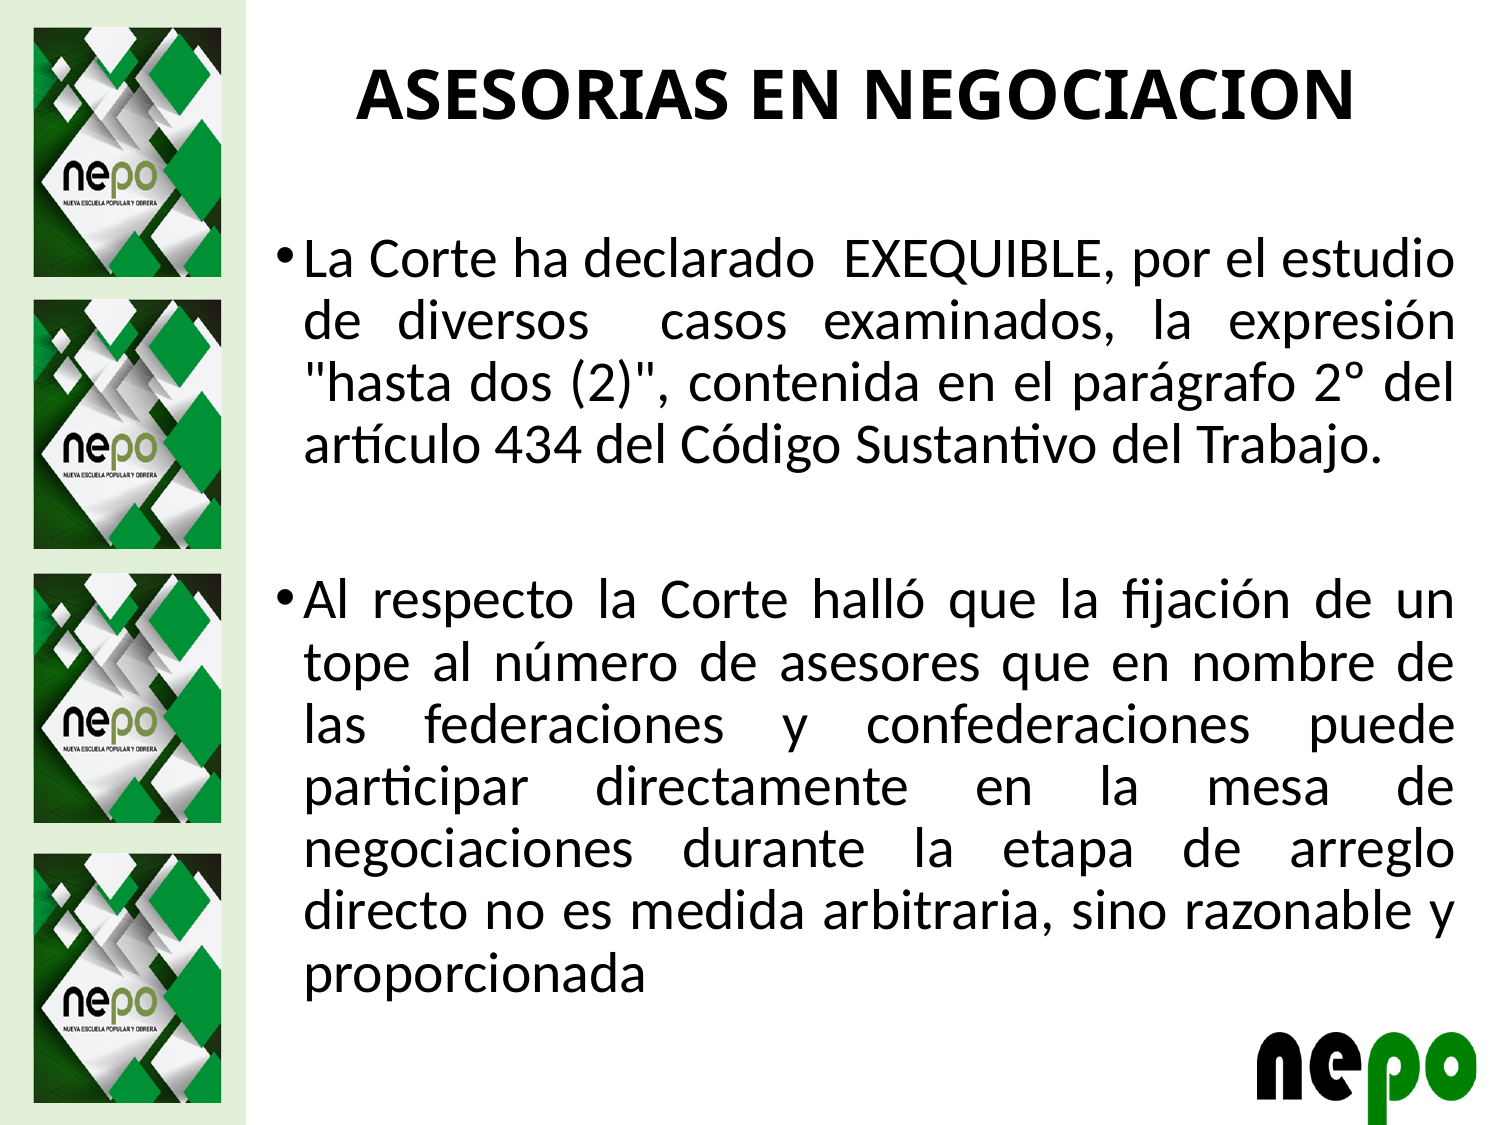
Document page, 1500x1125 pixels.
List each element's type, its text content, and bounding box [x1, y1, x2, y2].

picture [1257, 1032, 1477, 1125]
title ASESORIAS EN NEGOCIACION [260, 52, 1473, 219]
picture [0, 0, 246, 1125]
list La Corte ha declarado EXEQUIBLE, por el estudio de diversos casos examinados, la expresión "hasta dos (2)", contenida en el parágrafo 2º del artículo 434 del Código Sustantivo del Trabajo. Al respecto la Corte halló que la fijación de un tope al número de asesores que en nombre de las federaciones y confederaciones puede participar directamente en la mesa de negociaciones durante la etapa de arreglo directo no es medida arbitraria, sino razonable y proporcionada [260, 219, 1473, 1071]
